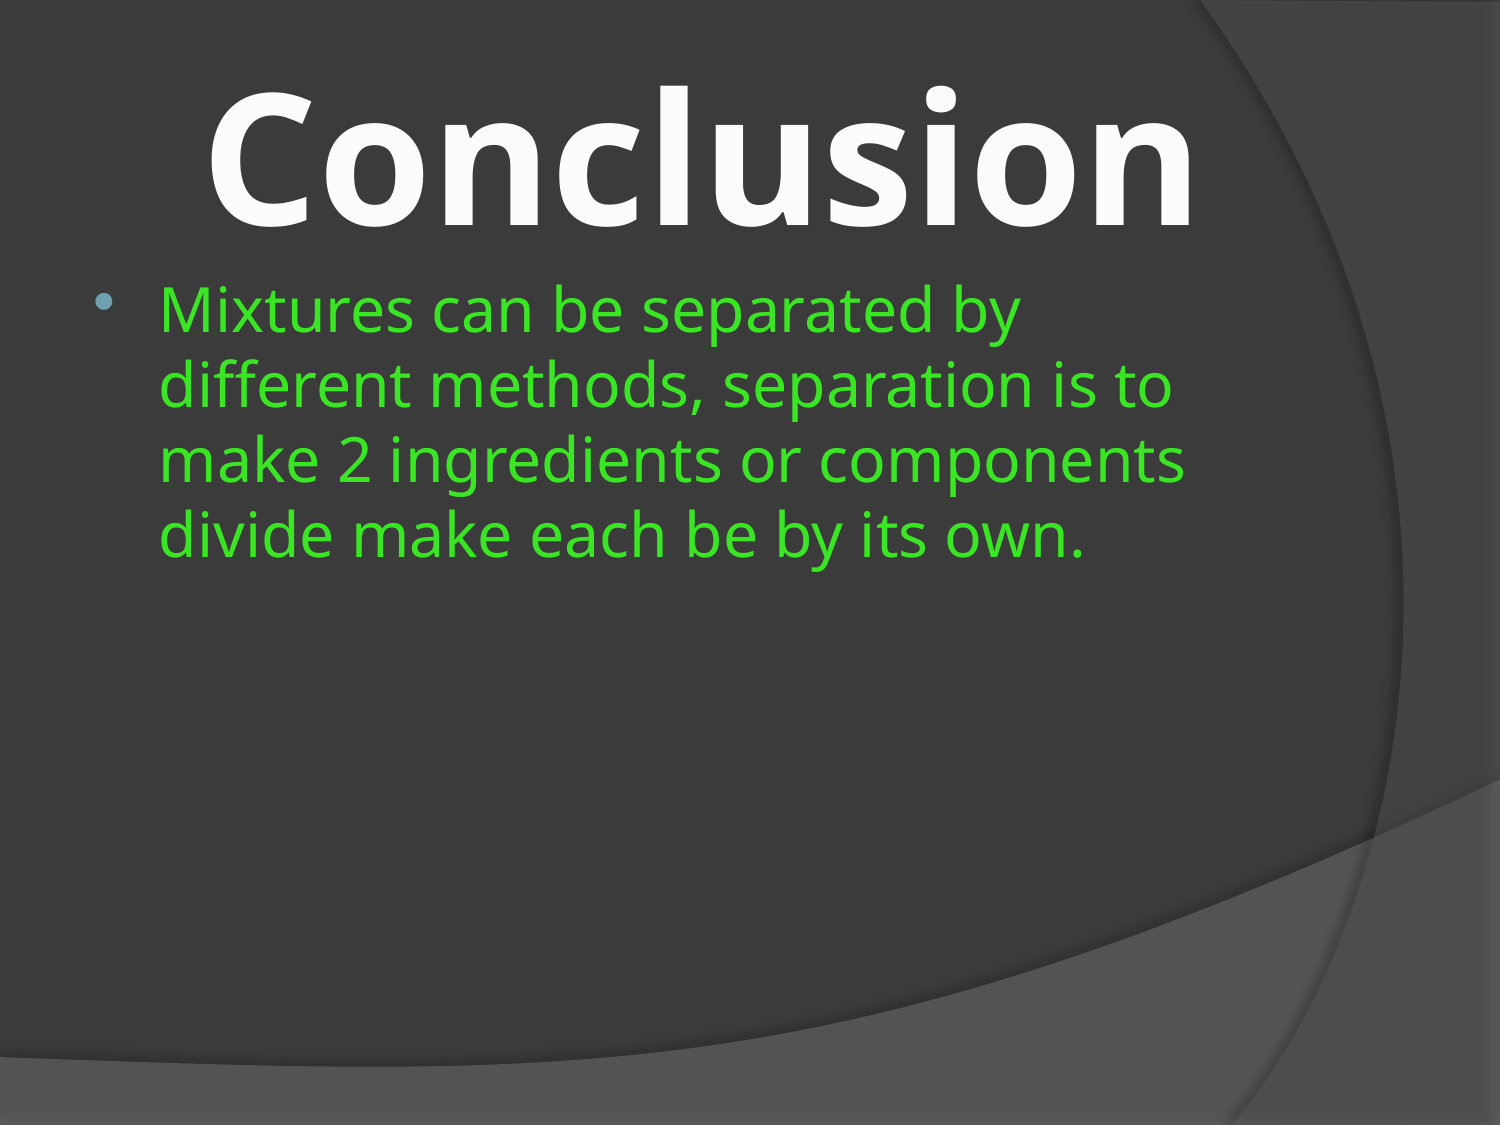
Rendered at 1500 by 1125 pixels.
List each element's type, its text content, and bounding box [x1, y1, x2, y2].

list Mixtures can be separated by different methods, separation is to make 2 ingredients or components divide make each be by its own. [75, 262, 1300, 1005]
text_box Conclusion [186, 35, 1219, 270]
